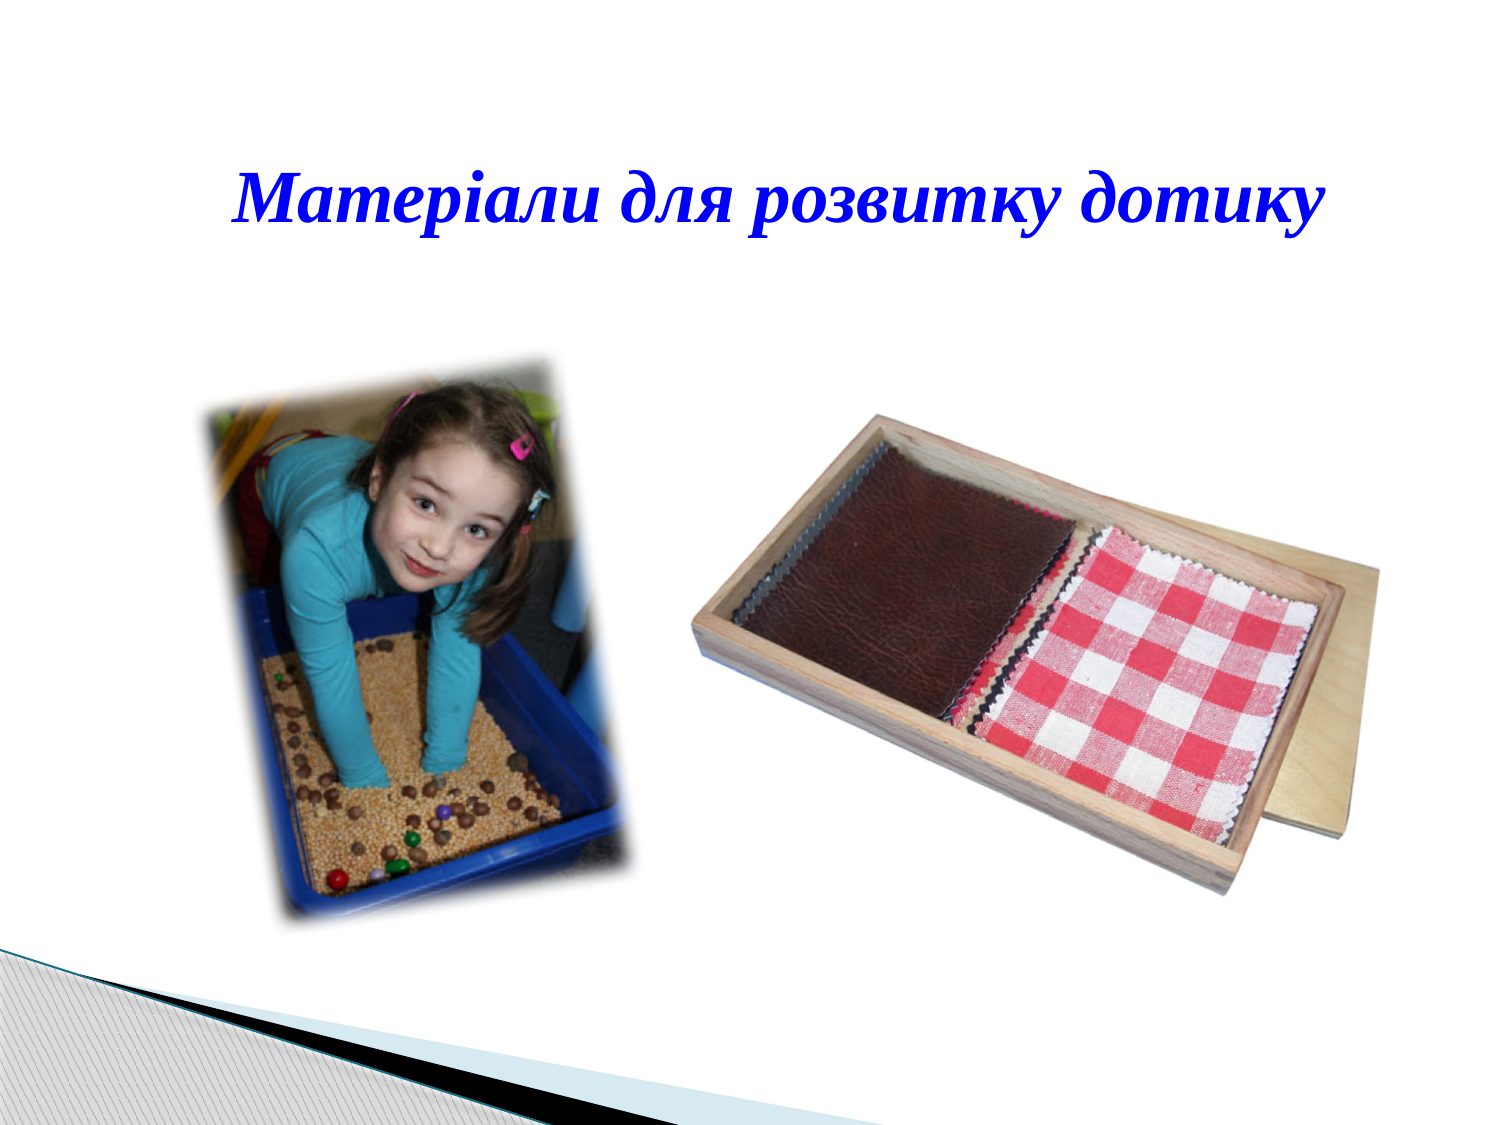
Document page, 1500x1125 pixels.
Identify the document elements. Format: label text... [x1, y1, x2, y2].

picture [645, 363, 1436, 939]
text_box Матеріали для розвитку дотику [194, 139, 1365, 315]
picture [220, 364, 615, 918]
